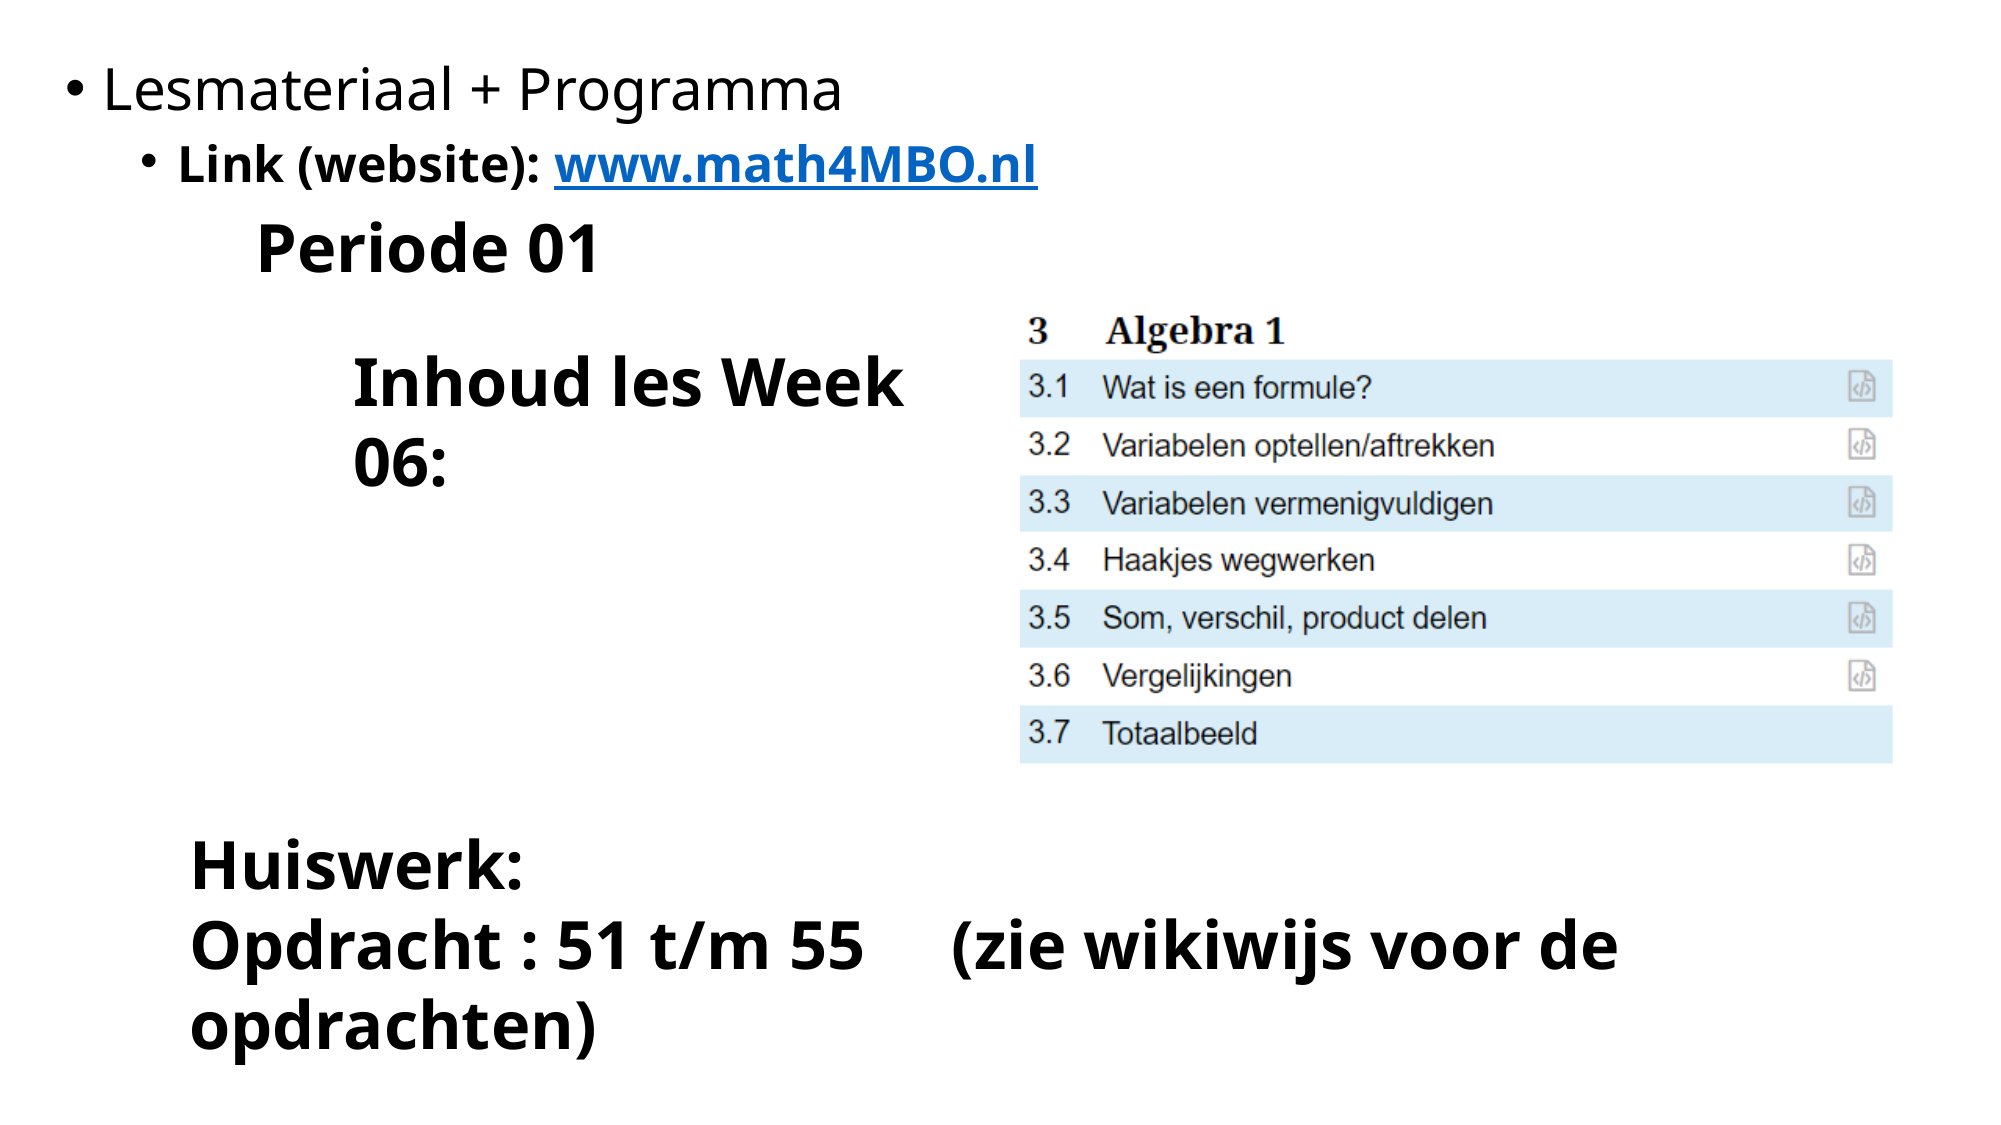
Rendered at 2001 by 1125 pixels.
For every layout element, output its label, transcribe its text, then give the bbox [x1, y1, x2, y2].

text_box Periode 01 [240, 198, 698, 294]
text_box Huiswerk: Opdracht : 51 t/m 55 (zie wikiwijs voor de opdrachten) [174, 815, 1838, 1125]
list Lesmateriaal + Programma Link (website): www.math4MBO.nl [50, 52, 1593, 285]
picture [1020, 294, 1907, 795]
text_box Inhoud les Week 06: [338, 332, 924, 507]
